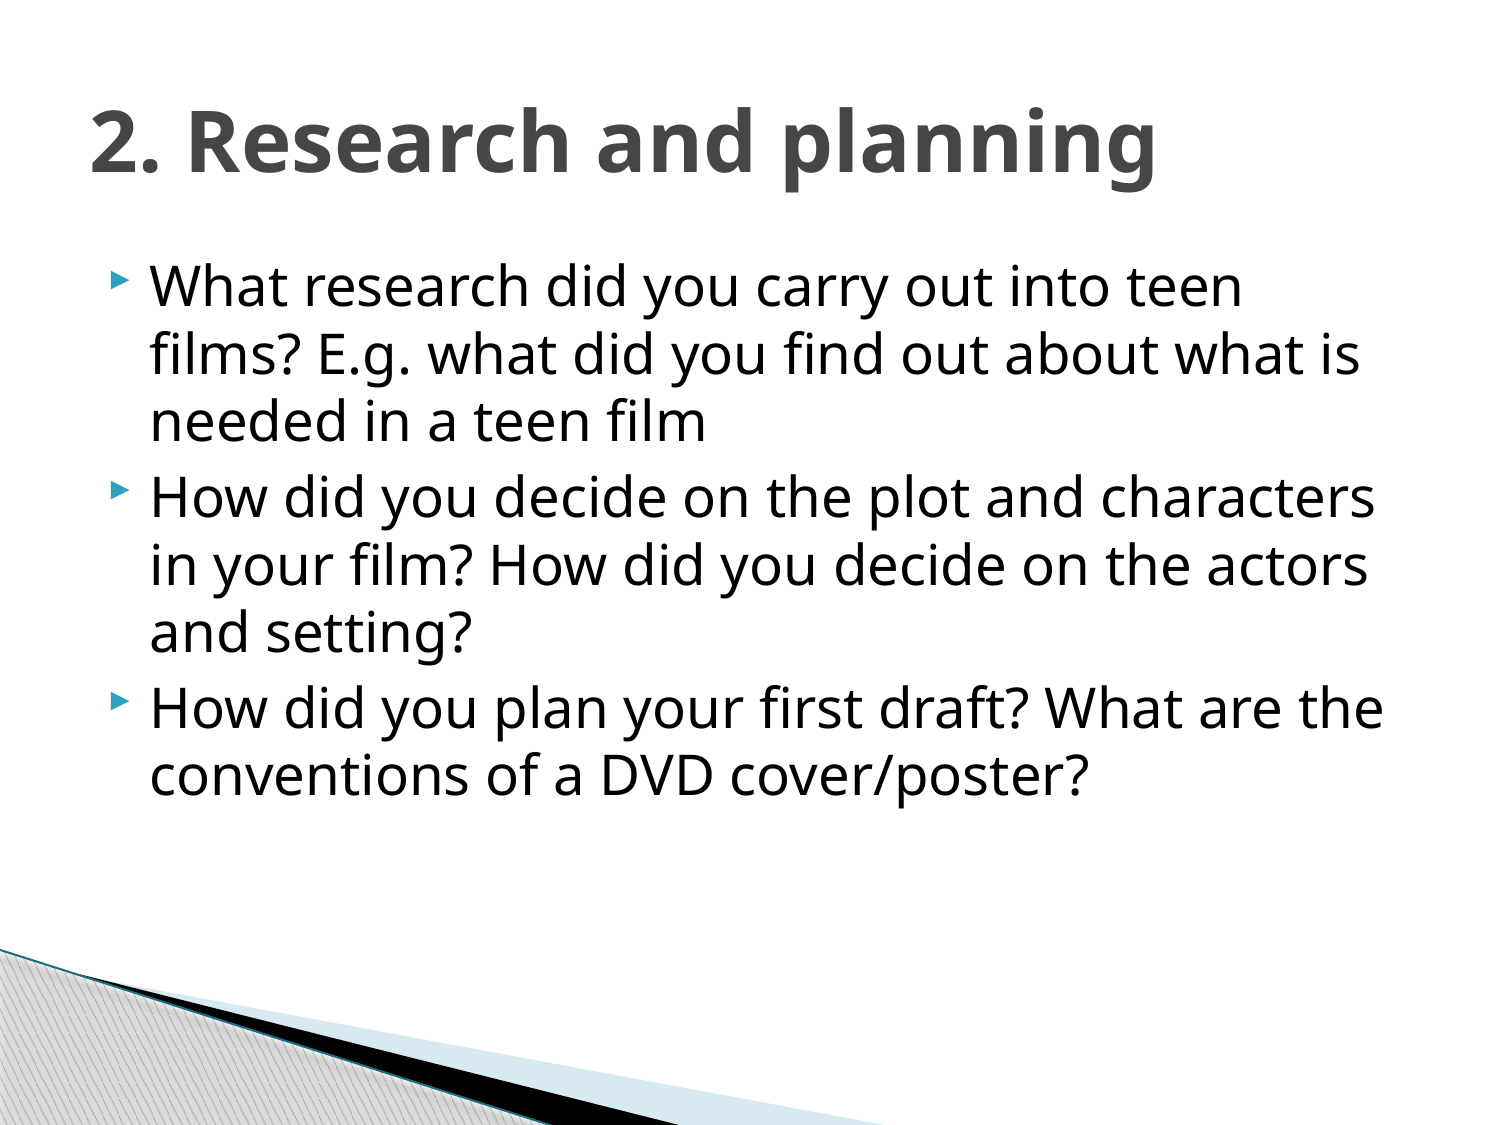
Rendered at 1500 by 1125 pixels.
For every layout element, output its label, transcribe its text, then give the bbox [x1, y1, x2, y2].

list What research did you carry out into teen films? E.g. what did you find out about what is needed in a teen film How did you decide on the plot and characters in your film? How did you decide on the actors and setting? How did you plan your first draft? What are the conventions of a DVD cover/poster? [75, 243, 1425, 986]
title 2. Research and planning [75, 45, 1425, 233]
